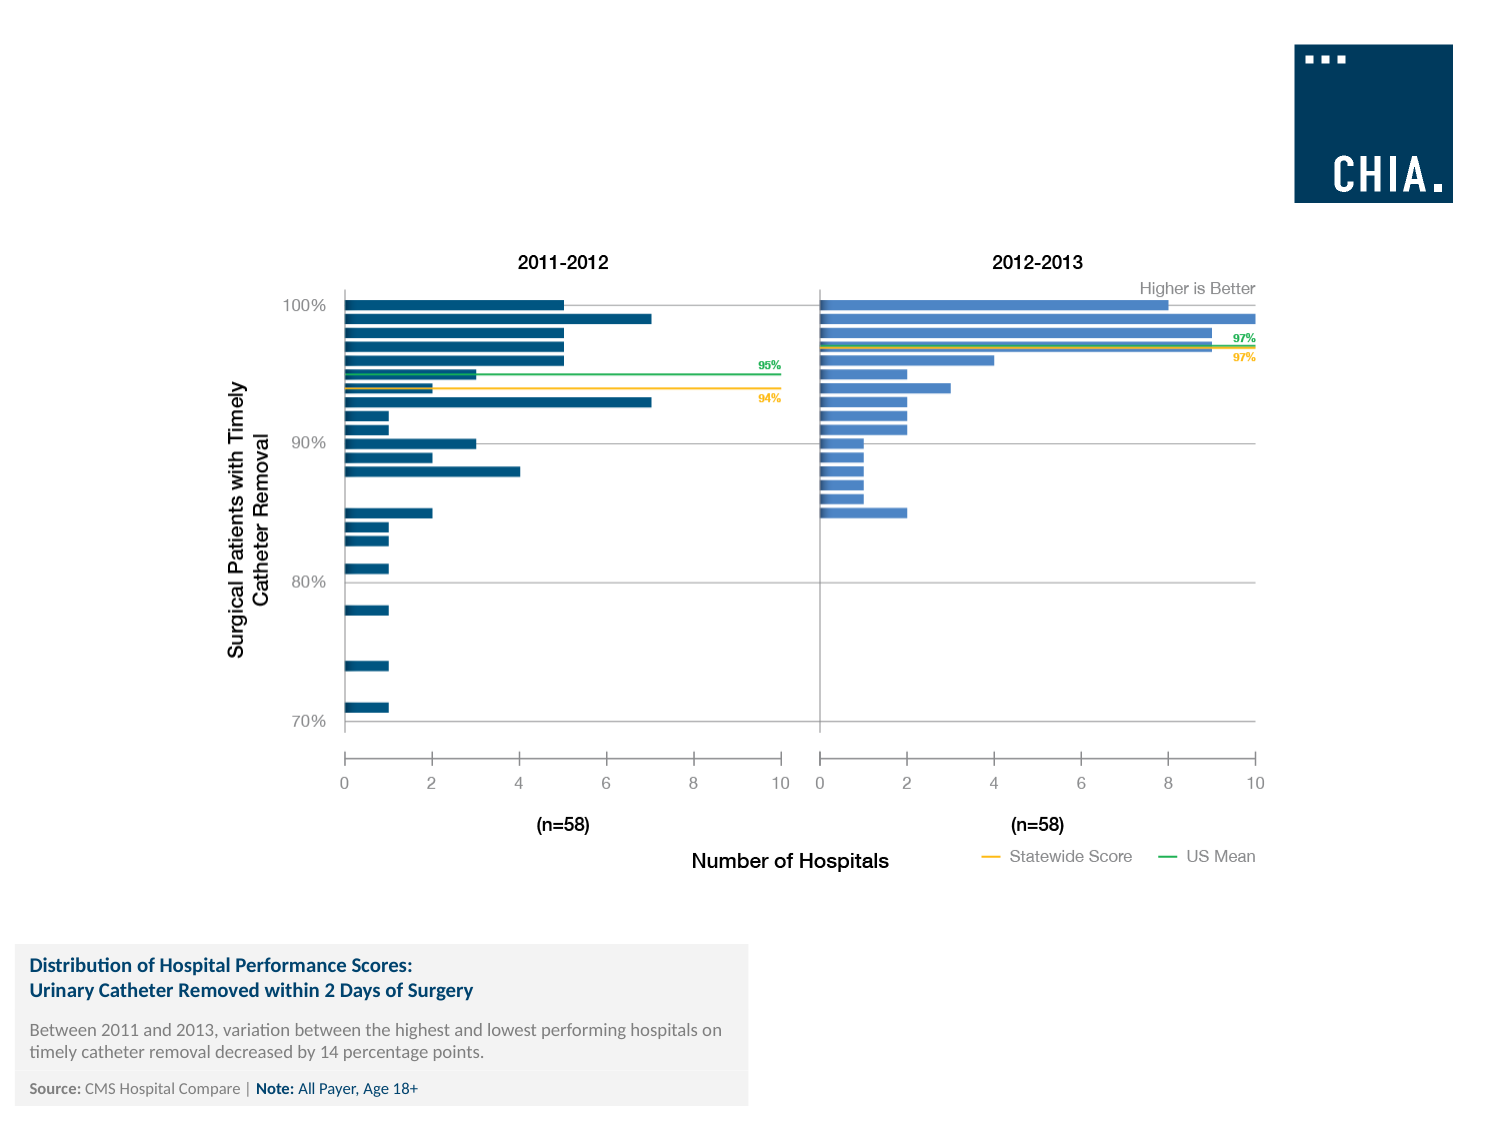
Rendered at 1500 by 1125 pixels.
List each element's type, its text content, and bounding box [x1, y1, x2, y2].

list Source: CMS Hospital Compare | Note: All Payer, Age 18+ [14, 1070, 749, 1106]
picture [224, 245, 1276, 876]
picture [1260, 17, 1486, 243]
list Between 2011 and 2013, variation between the highest and lowest performing hospitals on timely catheter removal decreased by 14 percentage points. [14, 1009, 749, 1070]
list Distribution of Hospital Performance Scores: Urinary Catheter Removed within 2 Days of Surgery [14, 944, 749, 1009]
